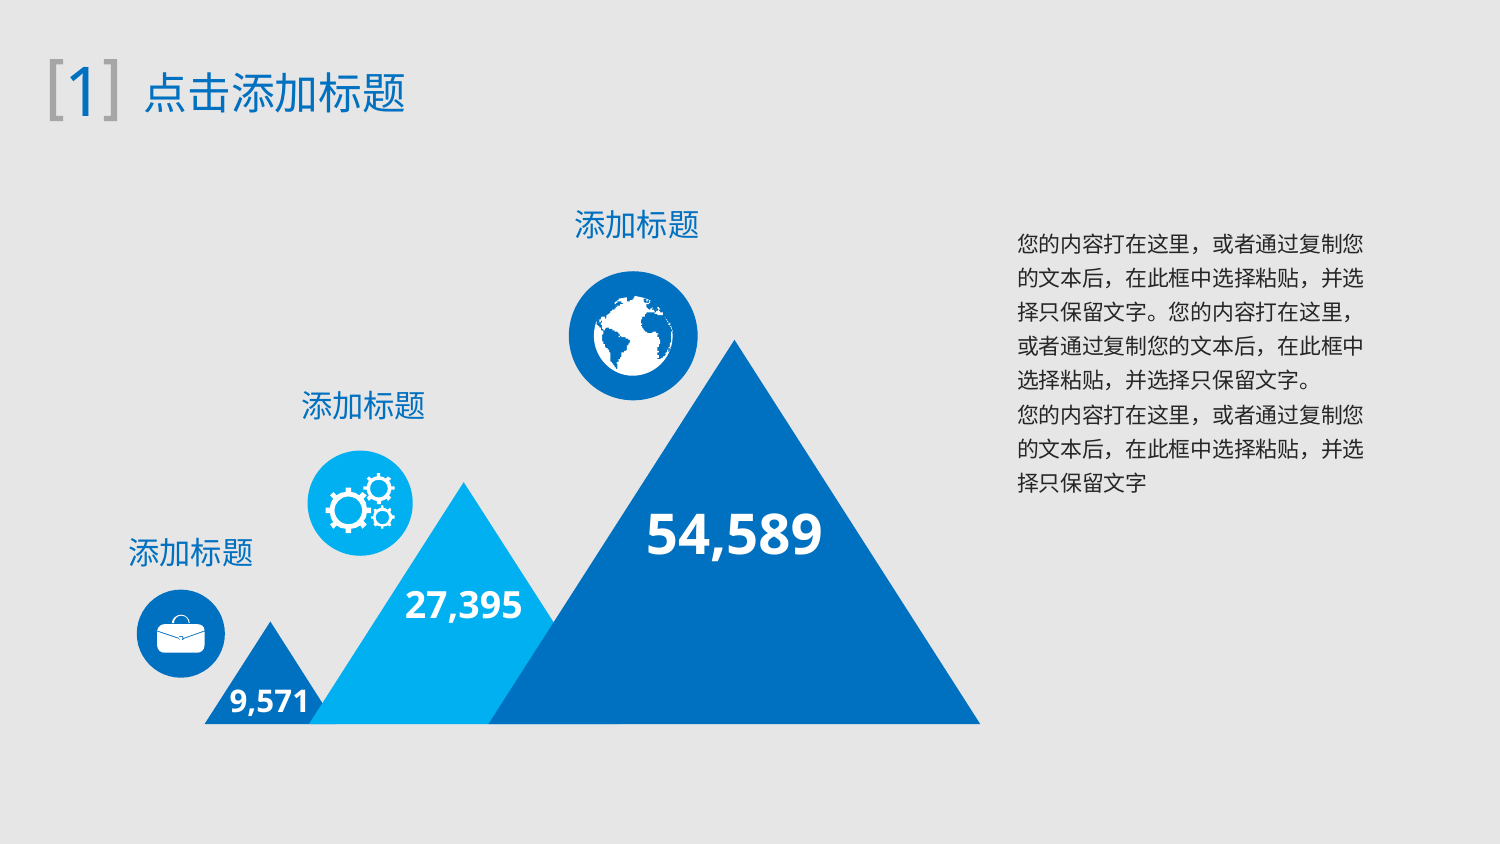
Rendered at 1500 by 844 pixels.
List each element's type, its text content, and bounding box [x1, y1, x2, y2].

text_box 添加标题 [559, 197, 715, 250]
text_box 27,395 [308, 482, 553, 725]
text_box 点击添加标题 [128, 58, 421, 126]
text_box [568, 271, 698, 401]
text_box 您的内容打在这里，或者通过复制您的文本后，在此框中选择粘贴，并选择只保留文字。您的内容打在这里，或者通过复制您的文本后，在此框中选择粘贴，并选择只保留文字。 您的内容打在这里，或者通过复制您的文本后，在此框中选择粘贴，并选择只保留文字 [1002, 215, 1388, 503]
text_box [307, 450, 413, 556]
text_box 添加标题 [286, 379, 442, 432]
text_box 54,589 [488, 339, 981, 725]
text_box [49, 59, 64, 122]
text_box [136, 589, 225, 678]
text_box [103, 59, 118, 122]
text_box 添加标题 [113, 526, 269, 579]
text_box 9,571 [204, 621, 322, 725]
text_box 1 [49, 42, 119, 138]
